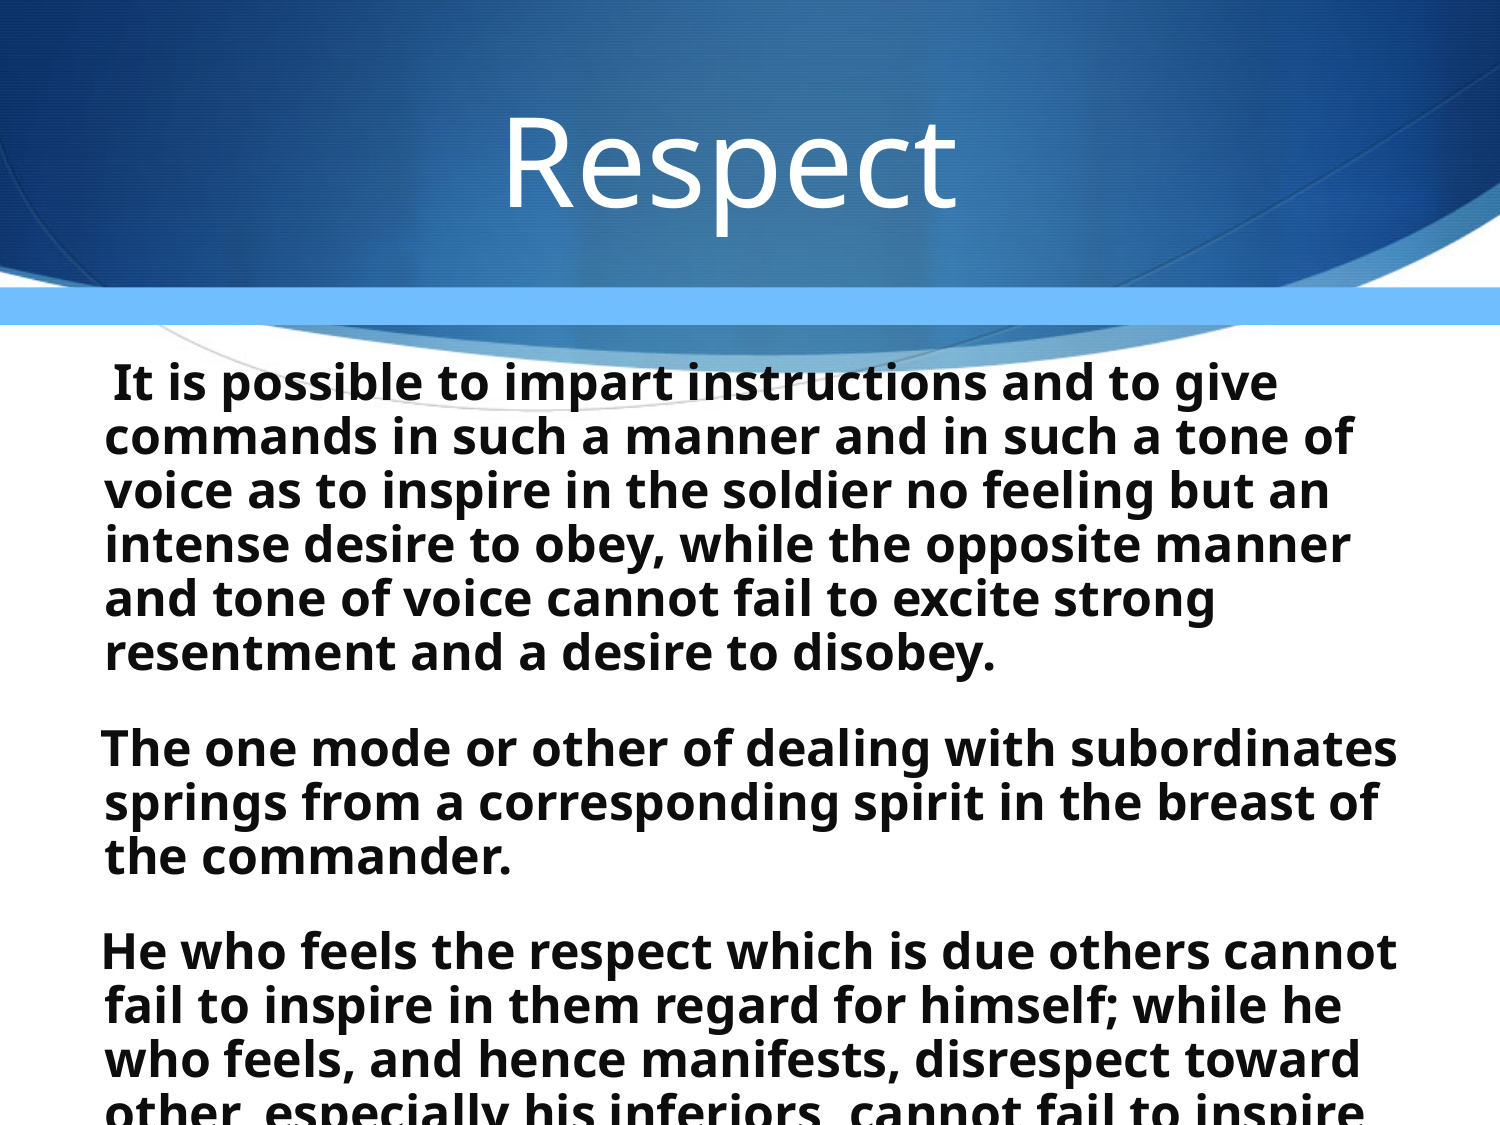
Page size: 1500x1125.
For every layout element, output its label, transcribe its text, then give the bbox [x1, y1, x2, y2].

picture [0, 325, 1500, 1125]
picture [0, 0, 1500, 287]
list It is possible to impart instructions and to give commands in such a manner and in such a tone of voice as to inspire in the soldier no feeling but an intense desire to obey, while the opposite manner and tone of voice cannot fail to excite strong resentment and a desire to disobey. The one mode or other of dealing with subordinates springs from a corresponding spirit in the breast of the commander. He who feels the respect which is due others cannot fail to inspire in them regard for himself; while he who feels, and hence manifests, disrespect toward other, especially his inferiors, cannot fail to inspire hatred against himself. Major General John M. Schofield, 1879 [33, 349, 1463, 1125]
title Respect [195, 65, 1263, 251]
